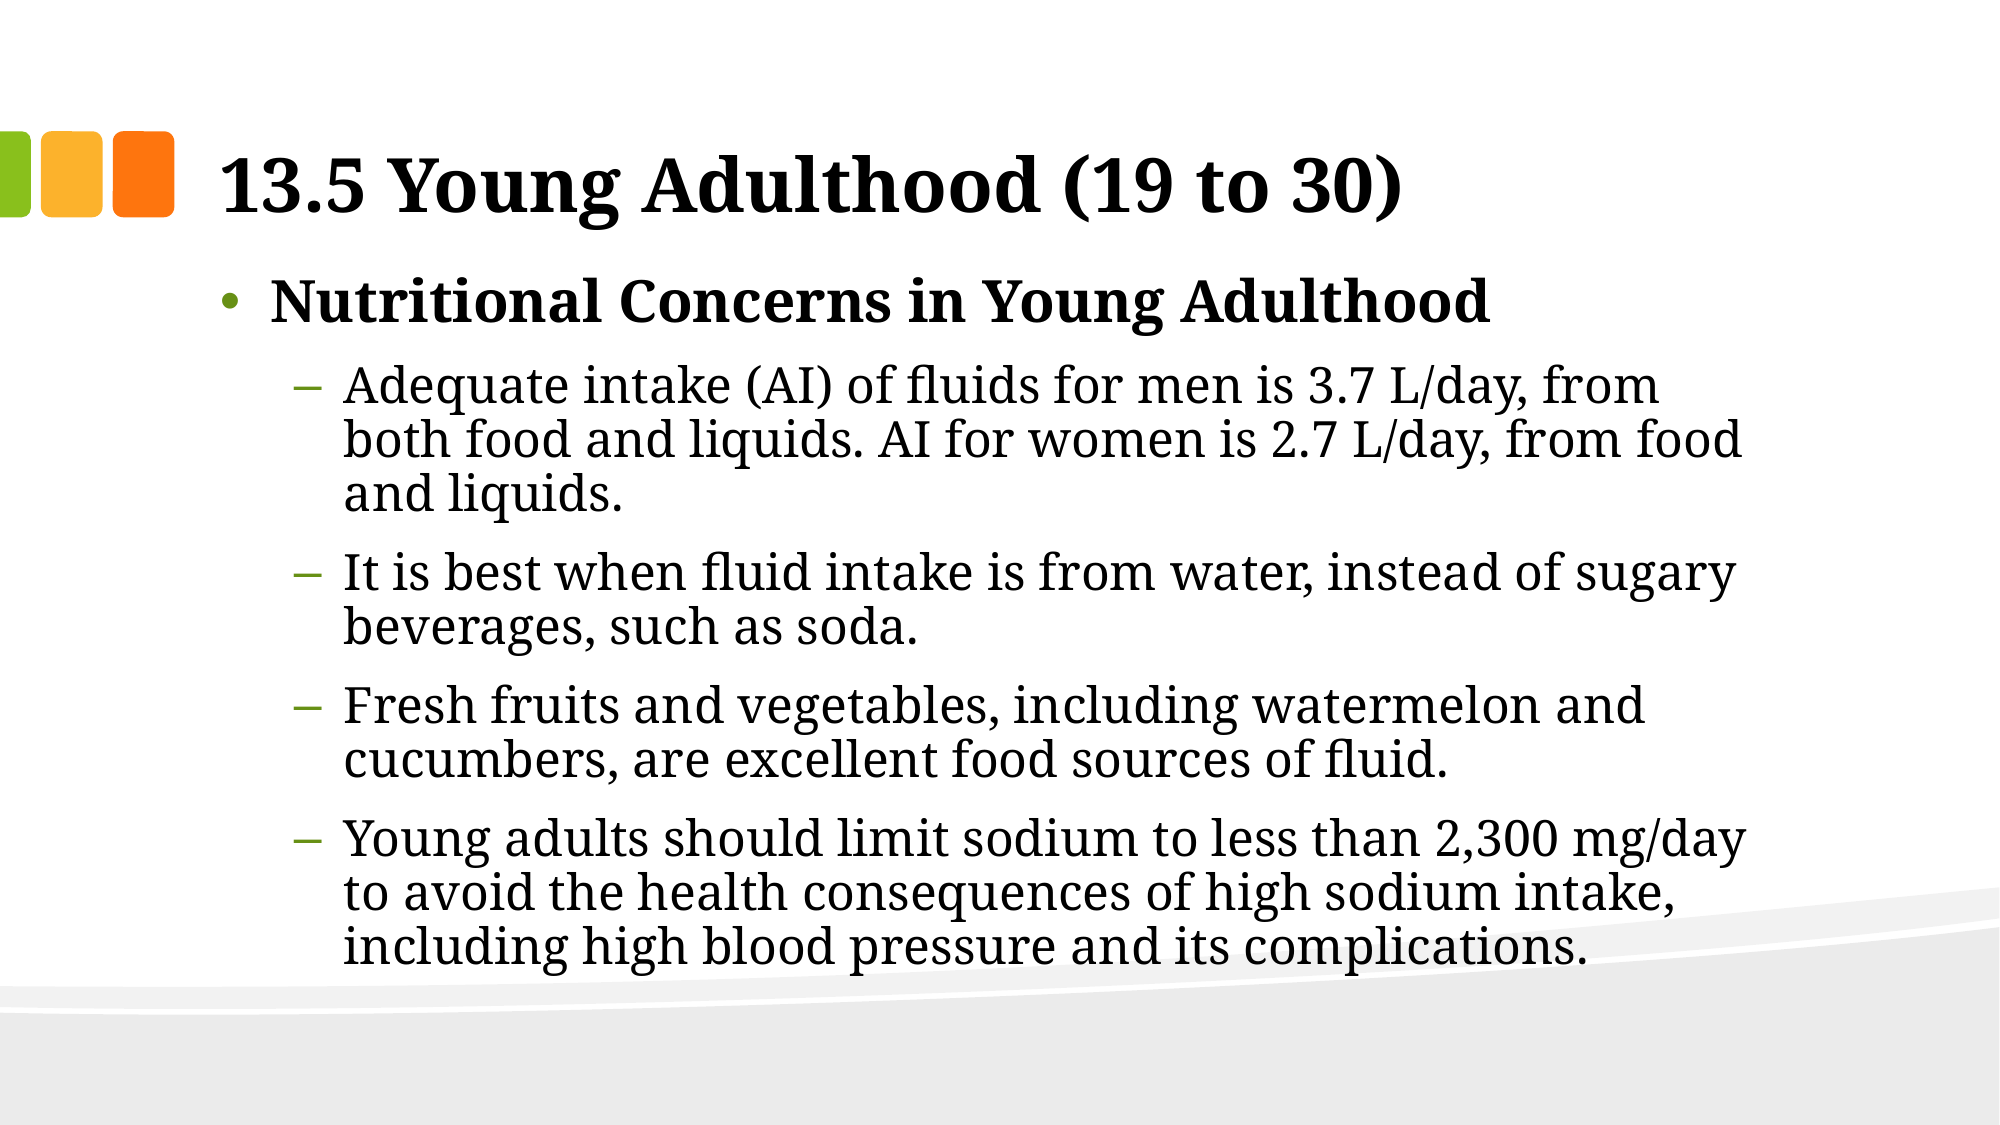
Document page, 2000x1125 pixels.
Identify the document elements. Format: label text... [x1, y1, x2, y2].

list Nutritional Concerns in Young Adulthood Adequate intake (AI) of fluids for men is 3.7 L/day, from both food and liquids. AI for women is 2.7 L/day, from food and liquids. It is best when fluid intake is from water, instead of sugary beverages, such as soda. Fresh fruits and vegetables, including watermelon and cucumbers, are excellent food sources of fluid. Young adults should limit sodium to less than 2,300 mg/day to avoid the health consequences of high sodium intake, including high blood pressure and its complications. [199, 262, 1800, 1013]
title 13.5 Young Adulthood (19 to 30) [199, 24, 1800, 238]
